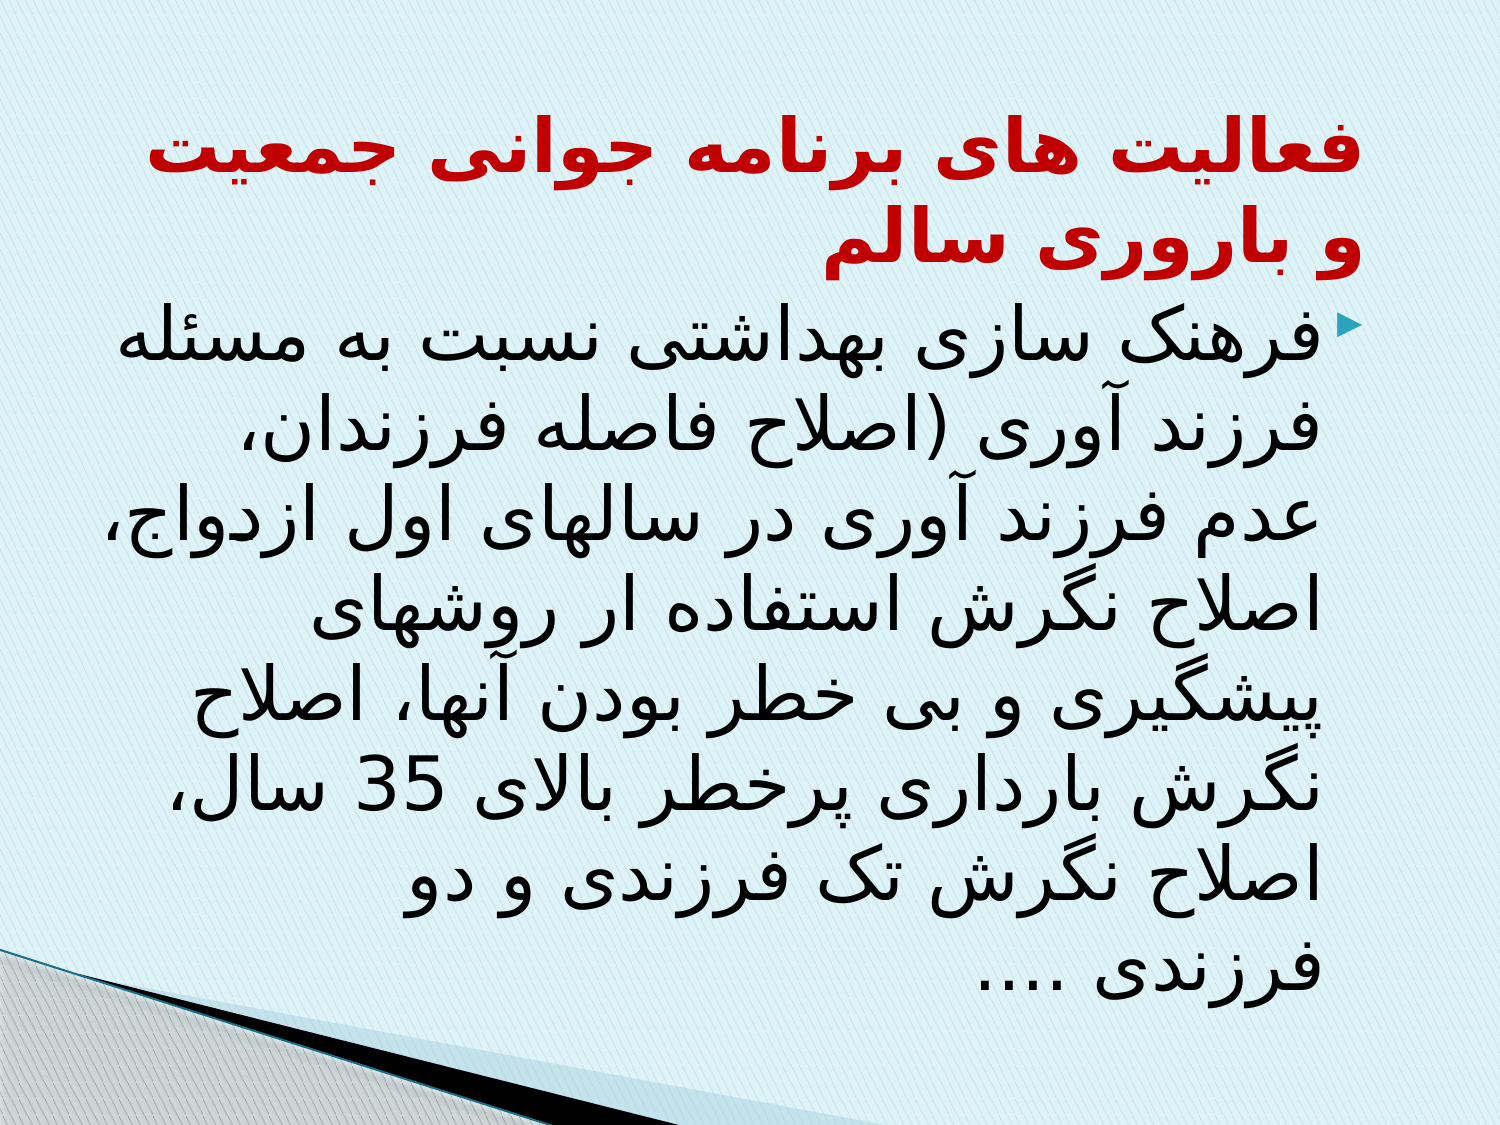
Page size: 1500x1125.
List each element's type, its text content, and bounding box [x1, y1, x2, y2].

list فعالیت های برنامه جوانی جمعیت و باروری سالم فرهنک سازی بهداشتی نسبت به مسئله فرزند آوری (اصلاح فاصله فرزندان، عدم فرزند آوری در سالهای اول ازدواج، اصلاح نگرش استفاده ار روشهای پیشگیری و بی خطر بودن آنها، اصلاح نگرش بارداری پرخطر بالای 35 سال، اصلاح نگرش تک فرزندی و دو فرزندی .... [75, 90, 1400, 1059]
